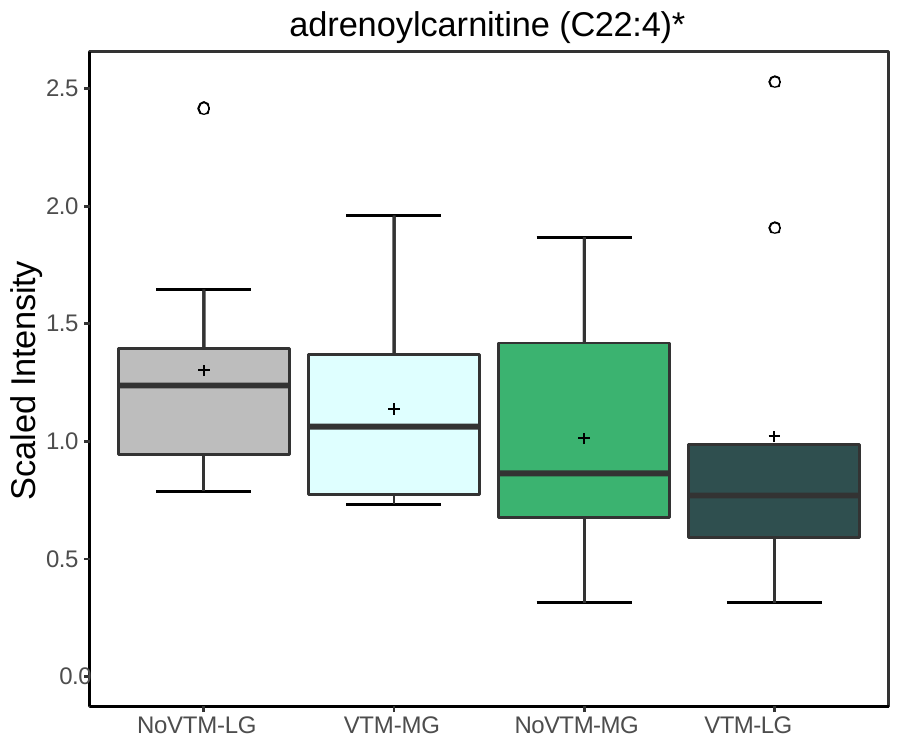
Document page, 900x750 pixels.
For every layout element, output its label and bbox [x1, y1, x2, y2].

slide_number [134, 713, 275, 750]
text_box [1, 256, 82, 503]
text_box [287, 0, 691, 44]
footer [57, 661, 95, 750]
text_box [83, 50, 891, 738]
text_box [44, 541, 82, 572]
text_box [44, 70, 82, 102]
text_box [44, 188, 82, 220]
